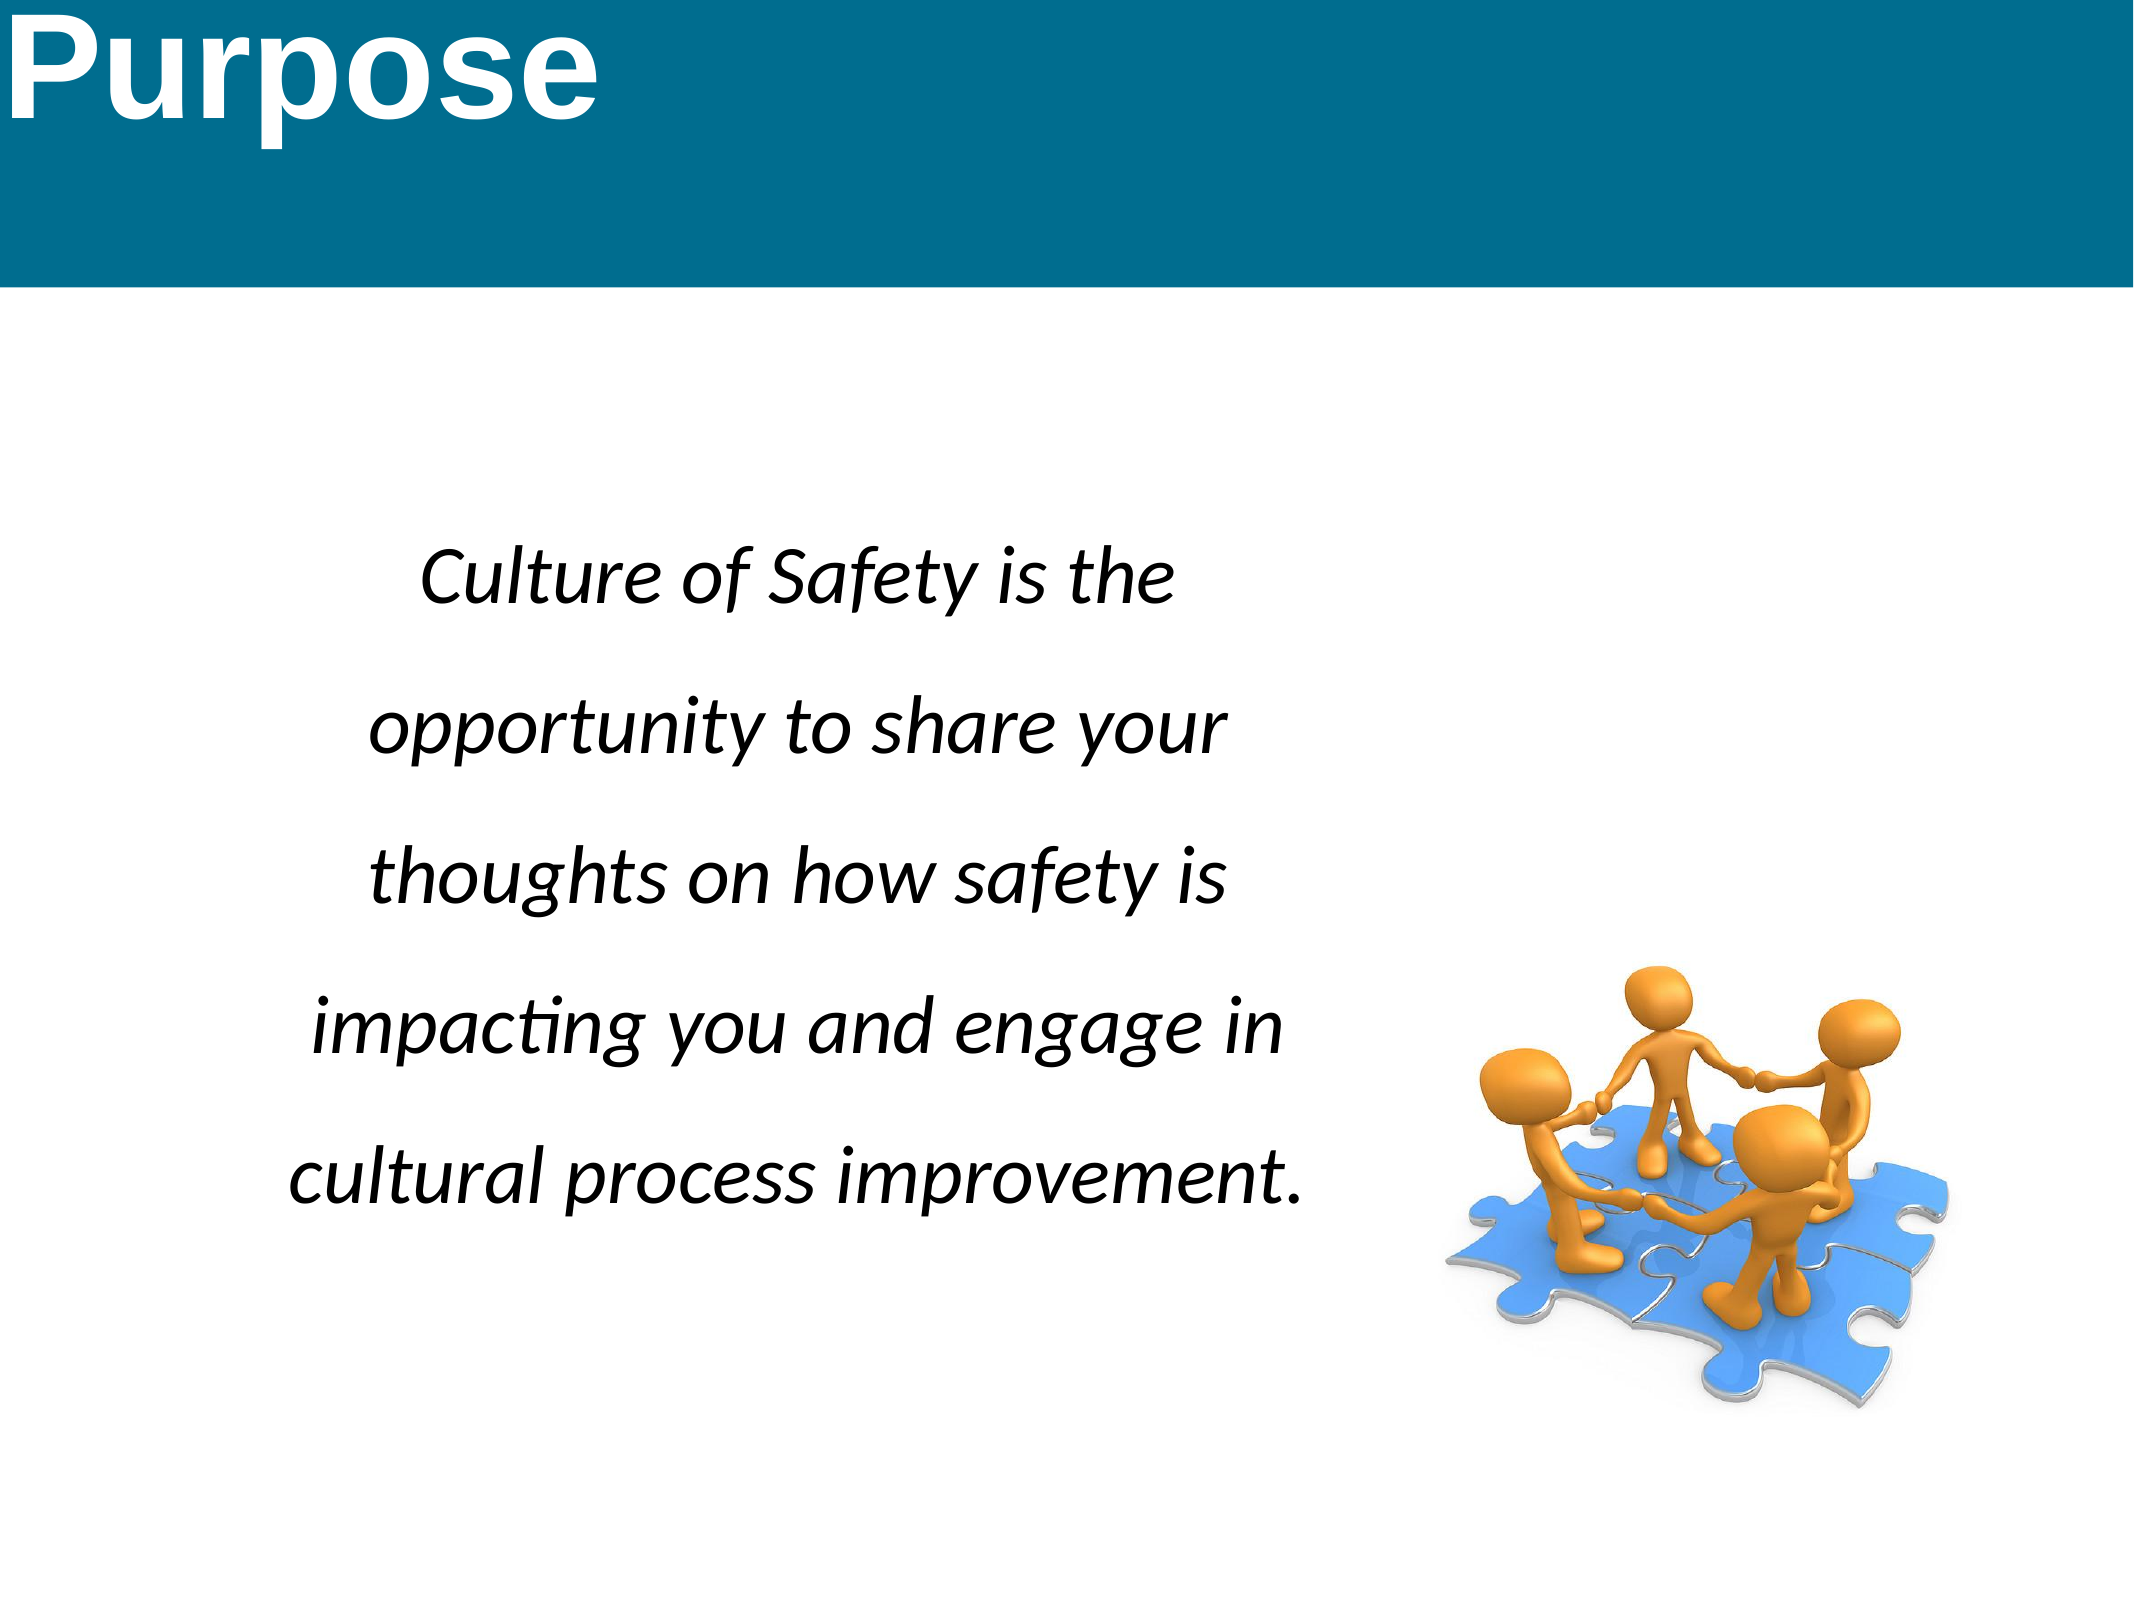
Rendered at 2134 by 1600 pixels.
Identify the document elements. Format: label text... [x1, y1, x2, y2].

title Purpose [0, 8, 2021, 277]
text_box Culture of Safety is the opportunity to share your thoughts on how safety is impacting you and engage in cultural process improvement. [217, 462, 1380, 1228]
text_box [0, 0, 2134, 288]
picture [1416, 949, 1992, 1428]
